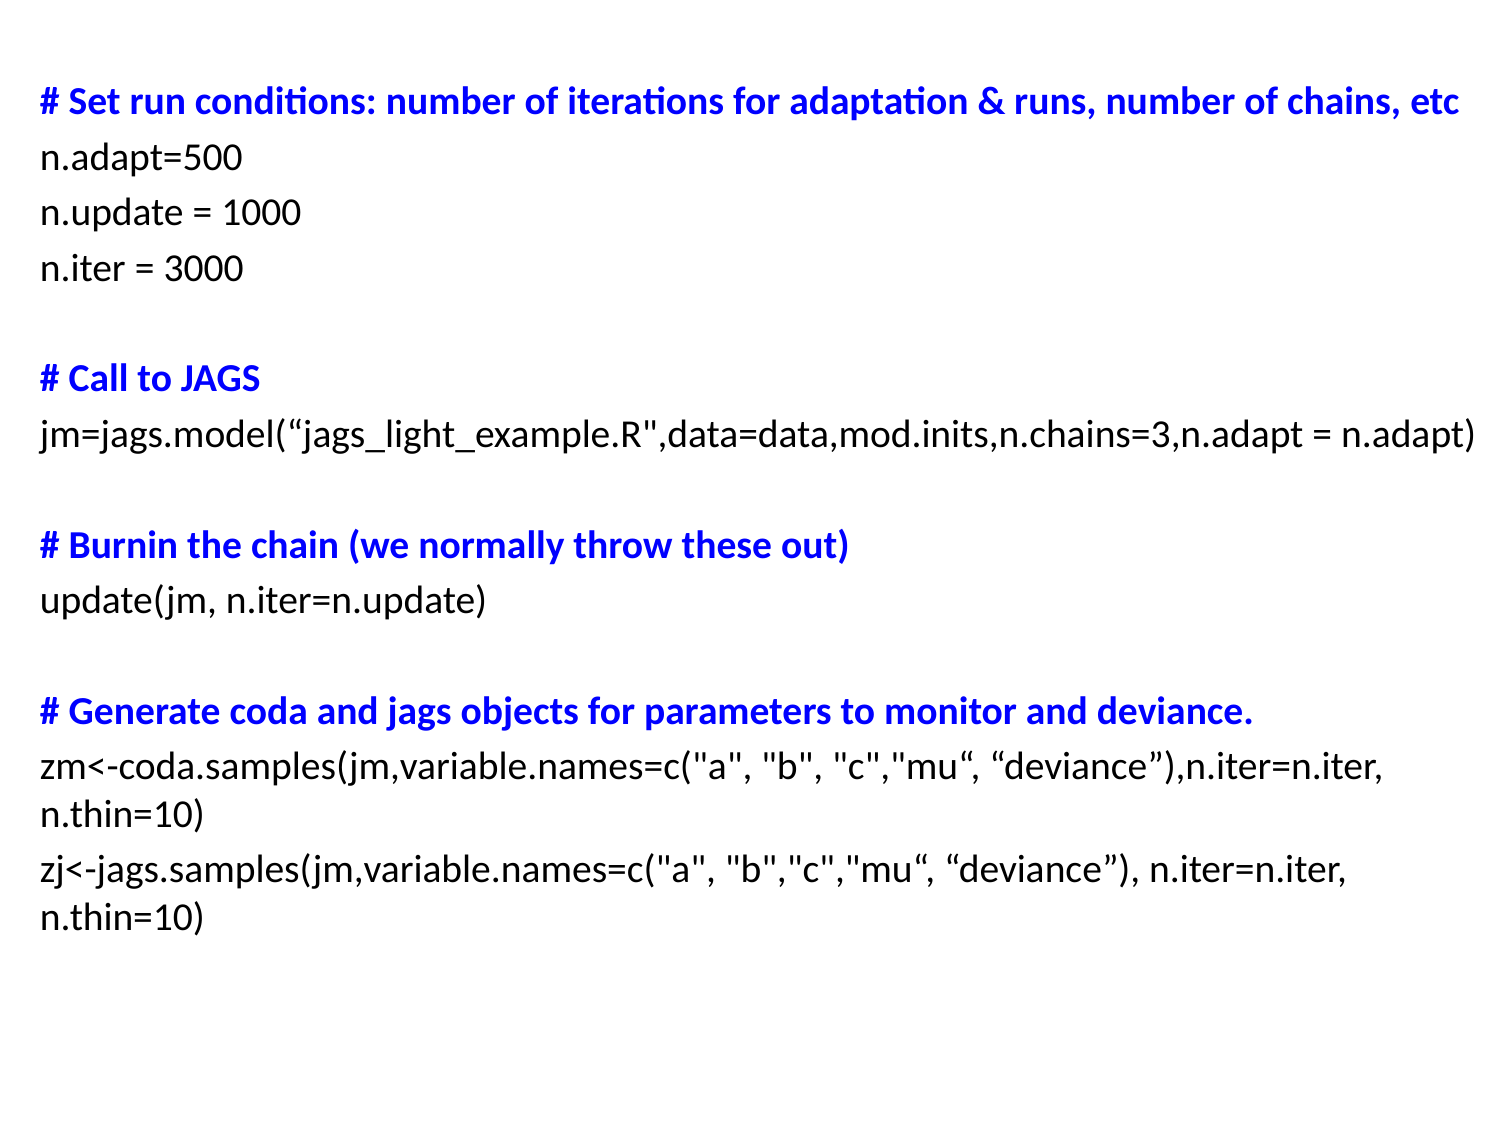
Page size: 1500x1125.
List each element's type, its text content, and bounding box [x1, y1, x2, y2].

list # Set run conditions: number of iterations for adaptation & runs, number of chains, etc n.adapt=500 n.update = 1000 n.iter = 3000 # Call to JAGS jm=jags.model(“jags_light_example.R",data=data,mod.inits,n.chains=3,n.adapt = n.adapt) # Burnin the chain (we normally throw these out) update(jm, n.iter=n.update) # Generate coda and jags objects for parameters to monitor and deviance. zm<-coda.samples(jm,variable.names=c("a", "b", "c","mu“, “deviance”),n.iter=n.iter, n.thin=10) zj<-jags.samples(jm,variable.names=c("a", "b","c","mu“, “deviance”), n.iter=n.iter, n.thin=10) [24, 12, 1500, 755]
